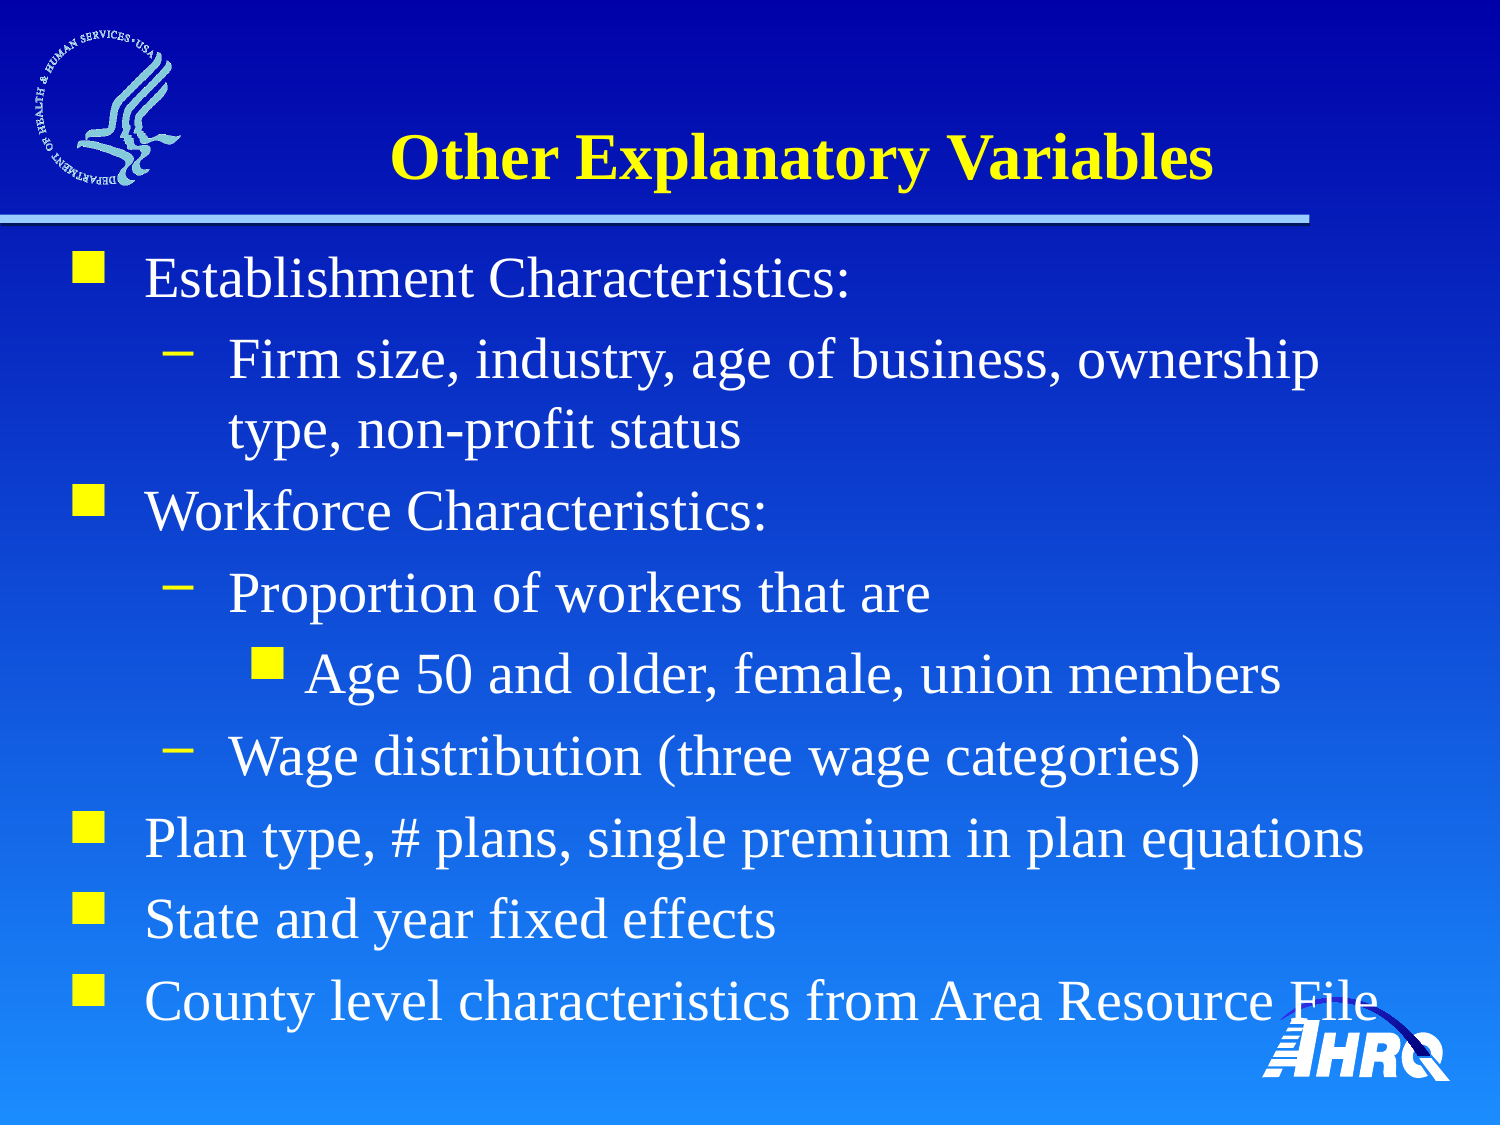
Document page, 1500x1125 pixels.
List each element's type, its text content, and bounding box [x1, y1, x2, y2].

picture [16, 12, 196, 210]
list Establishment Characteristics: Firm size, industry, age of business, ownership type, non-profit status Workforce Characteristics: Proportion of workers that are Age 50 and older, female, union members Wage distribution (three wage categories) Plan type, # plans, single premium in plan equations State and year fixed effects County level characteristics from Area Resource File [52, 231, 1425, 1083]
title Other Explanatory Variables [193, 56, 1412, 202]
